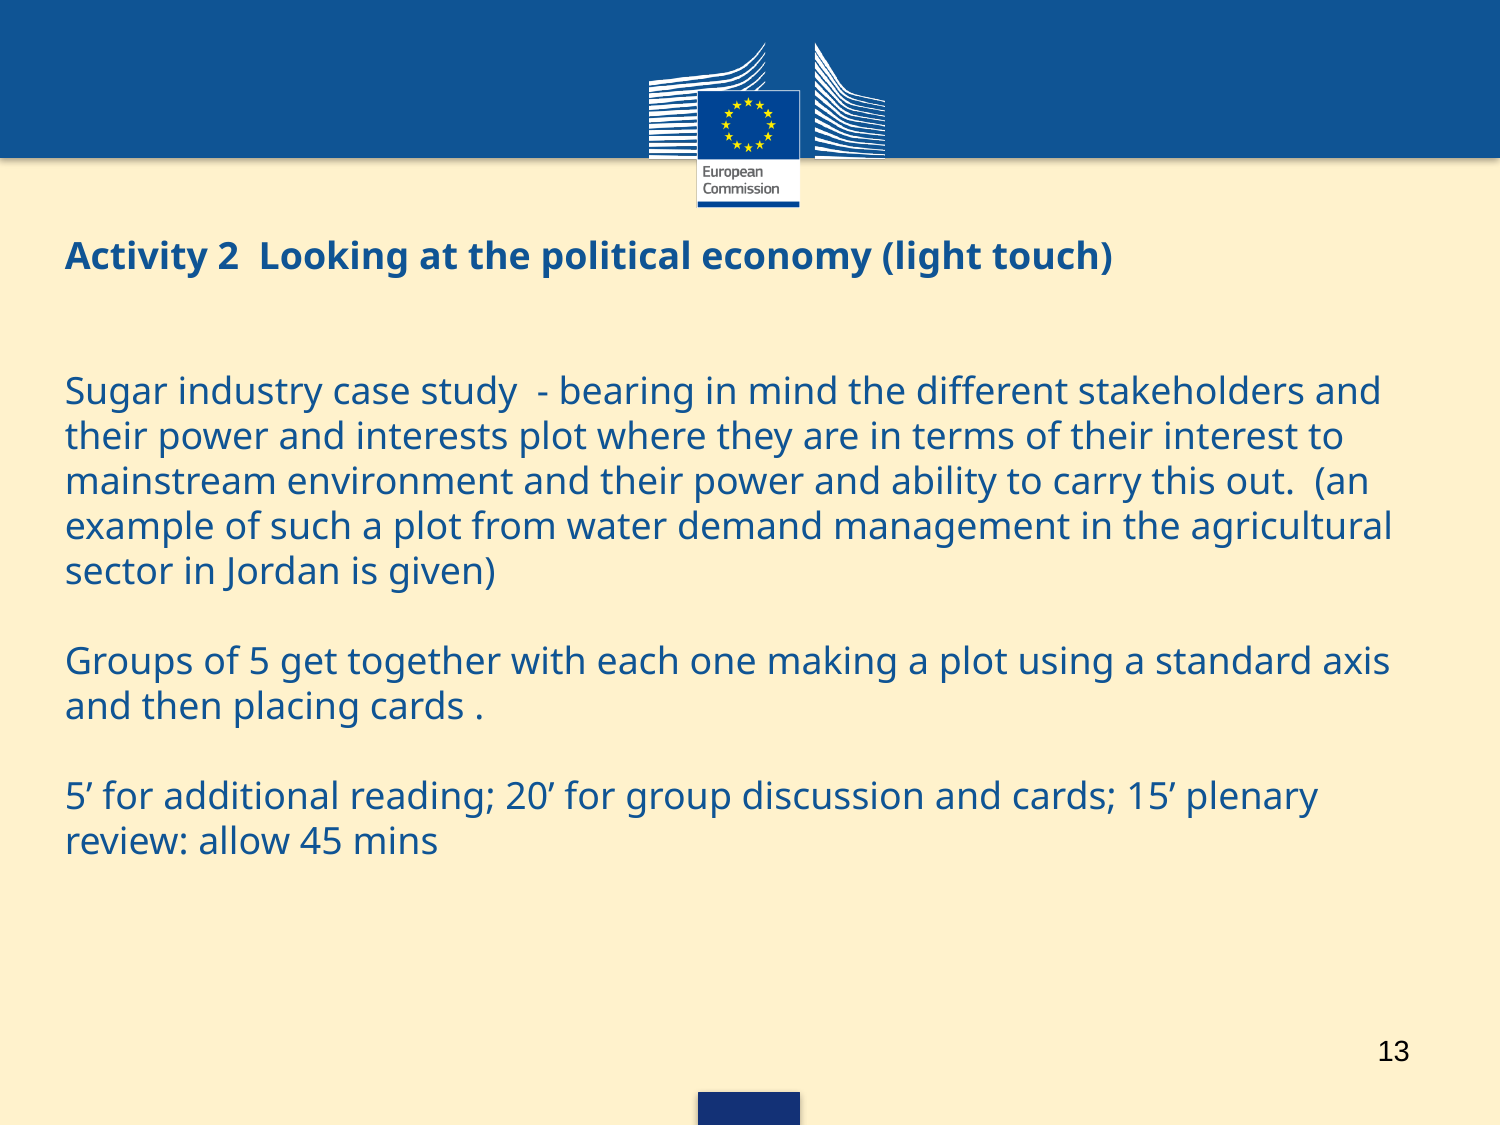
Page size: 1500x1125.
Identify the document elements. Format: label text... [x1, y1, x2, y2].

picture [649, 42, 885, 208]
text_box Activity 2 Looking at the political economy (light touch) Sugar industry case study - bearing in mind the different stakeholders and their power and interests plot where they are in terms of their interest to mainstream environment and their power and ability to carry this out. (an example of such a plot from water demand management in the agricultural sector in Jordan is given) Groups of 5 get together with each one making a plot using a standard axis and then placing cards . 5’ for additional reading; 20’ for group discussion and cards; 15’ plenary review: allow 45 mins [50, 224, 1425, 870]
slide_number 13 [1074, 1024, 1426, 1103]
